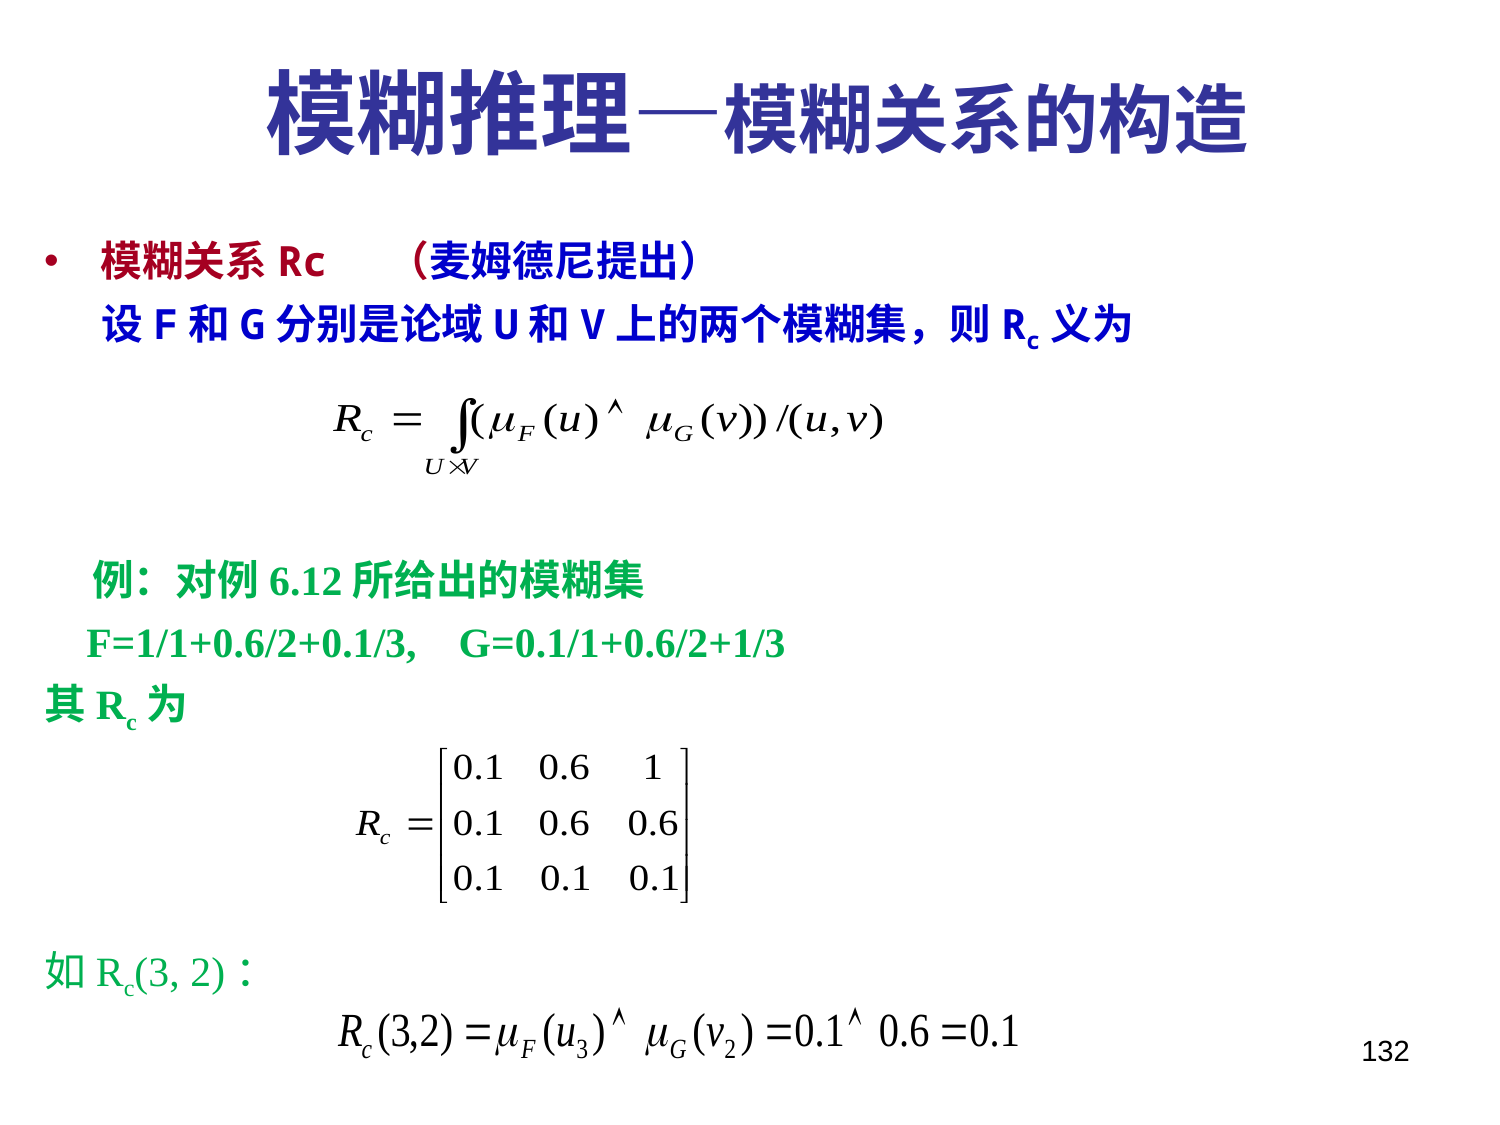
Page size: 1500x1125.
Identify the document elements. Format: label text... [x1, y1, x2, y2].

text_box 模糊推理—模糊关系的构造 [160, 54, 1354, 173]
text_box 如Rc(3, 2)： [29, 922, 301, 1010]
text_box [324, 385, 892, 485]
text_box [330, 999, 1022, 1071]
slide_number 132 [1074, 1024, 1425, 1103]
text_box 例：对例6.12所给出的模糊集 F=1/1+0.6/2+0.1/3, G=0.1/1+0.6/2+1/3 其Rc为 [29, 538, 1471, 743]
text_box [348, 739, 704, 913]
text_box 模糊关系Rc （麦姆德尼提出） 设F和G分别是论域U和V上的两个模糊集，则Rc义为 [29, 219, 1471, 362]
